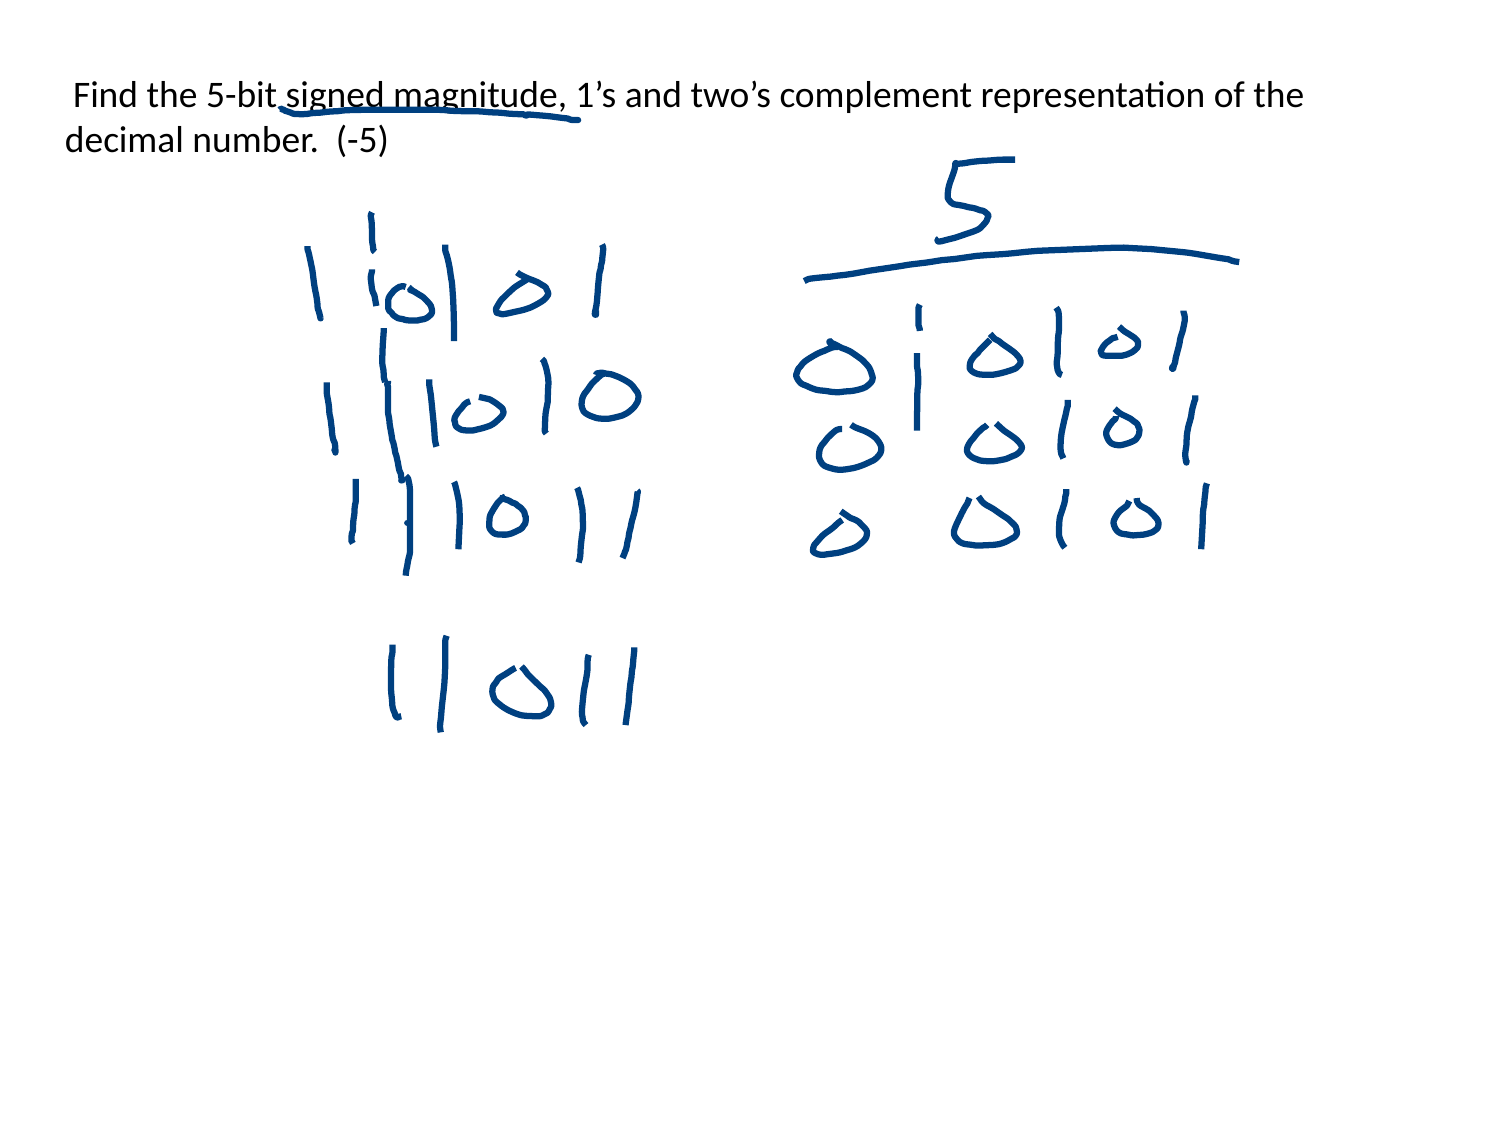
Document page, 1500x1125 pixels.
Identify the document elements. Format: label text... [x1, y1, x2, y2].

text_box [1058, 489, 1068, 549]
text_box [581, 654, 590, 726]
text_box [936, 158, 1016, 243]
text_box [350, 478, 357, 544]
text_box [1055, 307, 1063, 376]
text_box [968, 333, 1022, 376]
text_box [576, 487, 584, 563]
text_box [386, 380, 404, 482]
text_box [541, 358, 550, 434]
text_box [381, 328, 386, 383]
text_box [488, 495, 527, 536]
text_box [803, 246, 1240, 282]
text_box [917, 304, 921, 331]
text_box [1100, 326, 1139, 357]
text_box [369, 269, 378, 307]
text_box [1184, 395, 1196, 464]
text_box [387, 285, 433, 322]
text_box [916, 353, 920, 431]
text_box [404, 475, 411, 576]
text_box [453, 396, 505, 432]
text_box [812, 510, 868, 556]
text_box [325, 382, 337, 454]
text_box [1171, 310, 1186, 370]
text_box [428, 379, 438, 447]
text_box [390, 644, 402, 719]
text_box [966, 422, 1023, 463]
text_box [1112, 497, 1160, 537]
text_box [279, 107, 579, 121]
text_box [580, 371, 640, 420]
text_box [593, 244, 604, 316]
text_box [1105, 408, 1141, 446]
text_box [370, 212, 376, 253]
text_box [953, 496, 1018, 547]
text_box [621, 490, 639, 559]
text_box [491, 665, 553, 717]
text_box [795, 340, 874, 393]
text_box [306, 246, 322, 320]
text_box [1200, 483, 1208, 550]
text_box [439, 635, 448, 733]
text_box [453, 481, 461, 550]
text_box [495, 271, 549, 315]
text_box [818, 424, 883, 471]
text_box [444, 244, 455, 342]
text_box [1059, 399, 1069, 459]
text_box [624, 647, 636, 726]
text_box Find the 5-bit signed magnitude, 1’s and two’s complement representation of the decimal number. (-5) [49, 62, 1400, 168]
